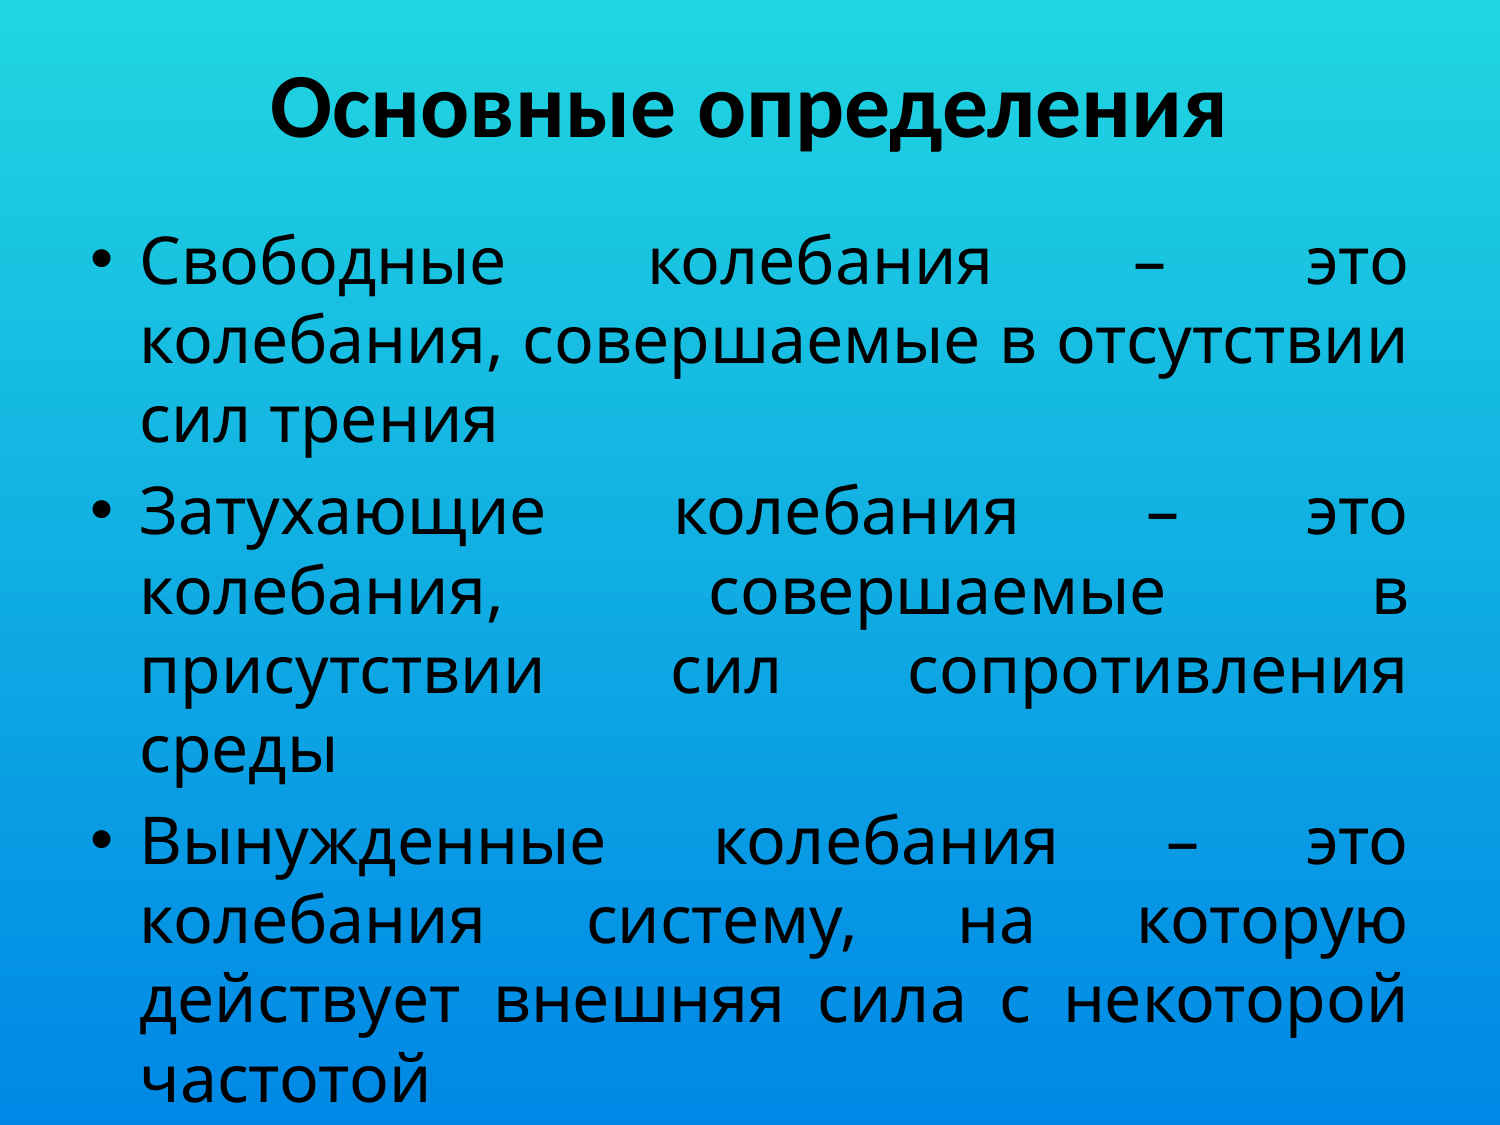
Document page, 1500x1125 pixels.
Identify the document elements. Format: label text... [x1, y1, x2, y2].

list Свободные колебания – это колебания, совершаемые в отсутствии сил трения Затухающие колебания – это колебания, совершаемые в присутствии сил сопротивления среды Вынужденные колебания – это колебания систему, на которую действует внешняя сила с некоторой частотой [75, 210, 1425, 1125]
title Основные определения [75, 11, 1425, 190]
